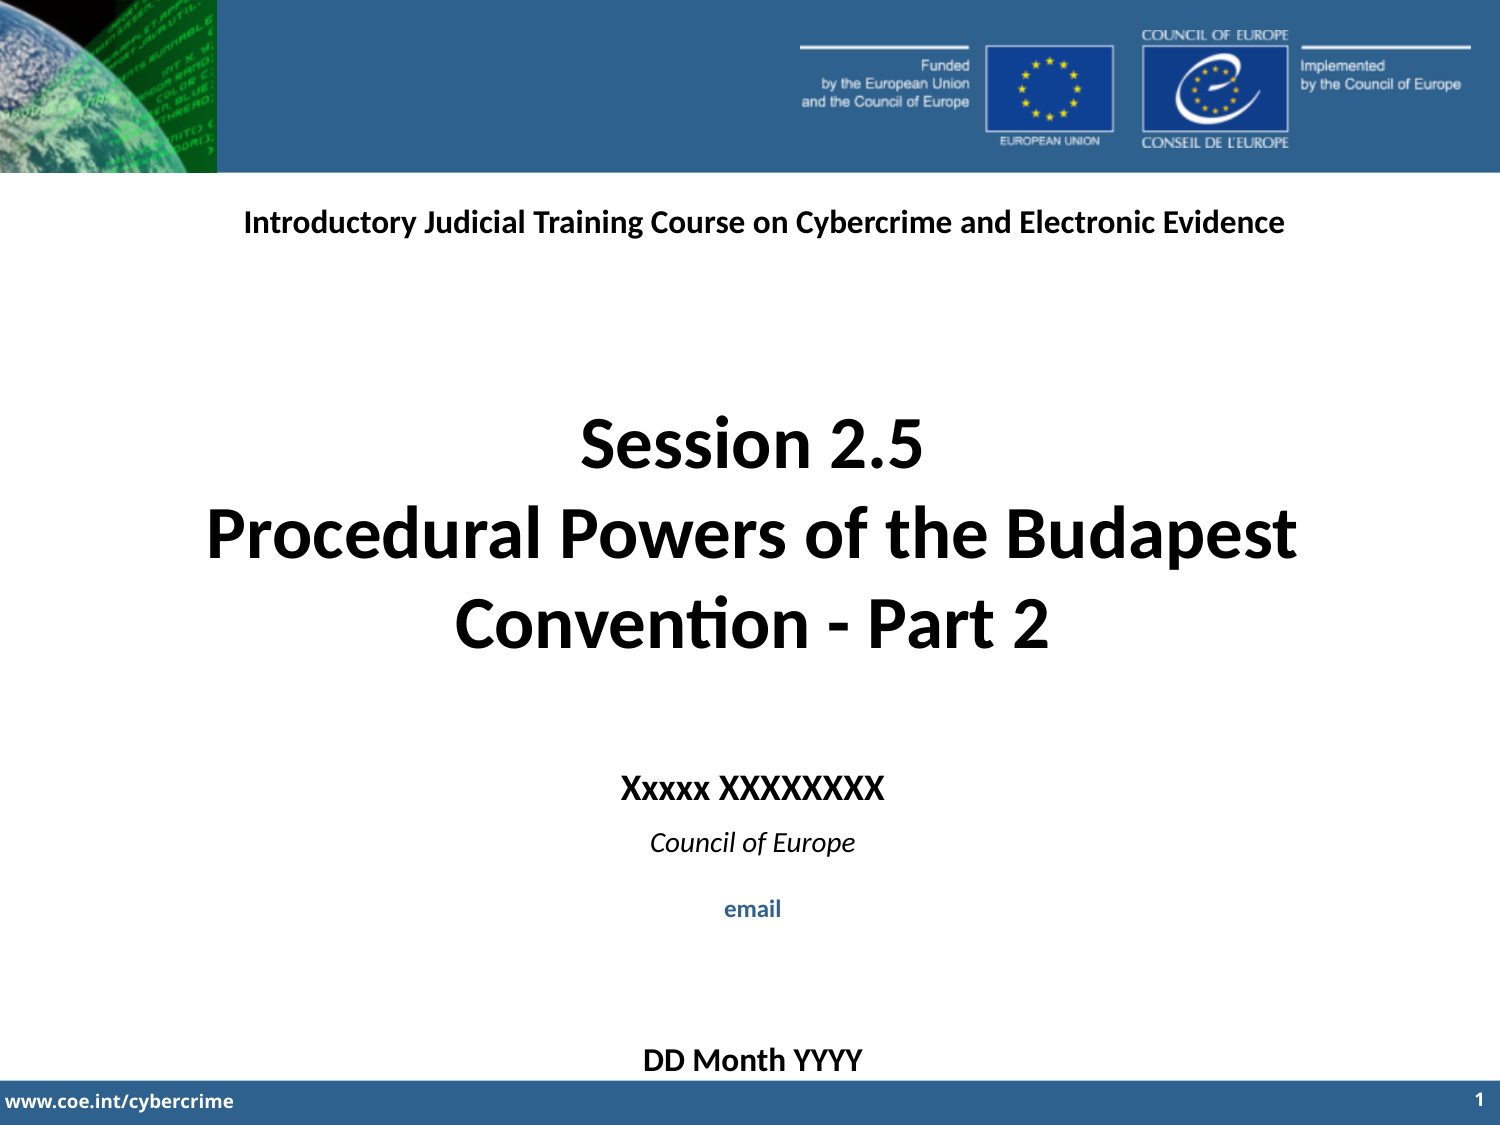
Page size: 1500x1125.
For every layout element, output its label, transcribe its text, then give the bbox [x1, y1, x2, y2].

text_box Introductory Judicial Training Course on Cybercrime and Electronic Evidence [59, 193, 1471, 248]
picture [799, 30, 1471, 148]
picture [0, 1, 217, 173]
text_box Session 2.5 Procedural Powers of the Budapest Convention - Part 2 Xxxxx XXXXXXXX Council of Europe email DD Month YYYY [47, 385, 1459, 1086]
